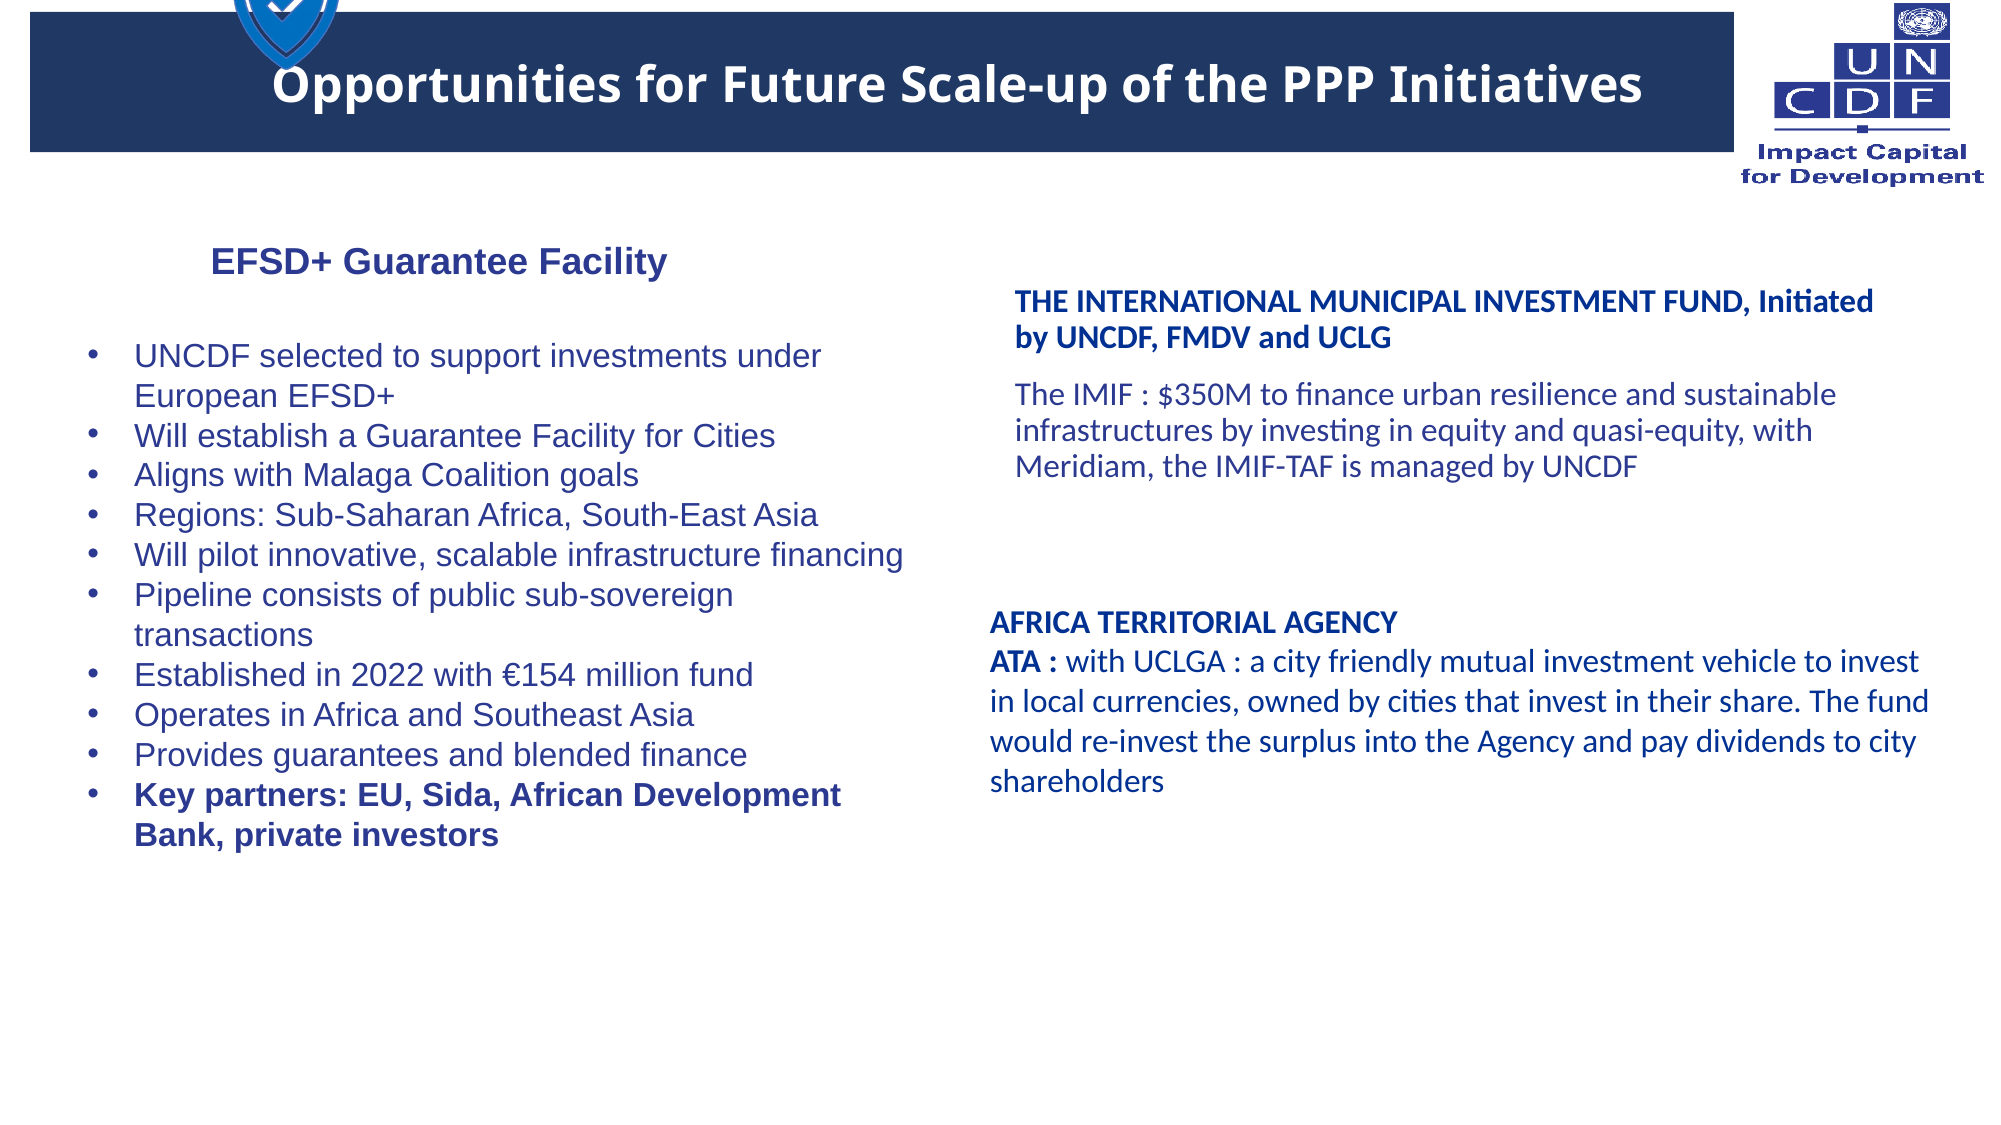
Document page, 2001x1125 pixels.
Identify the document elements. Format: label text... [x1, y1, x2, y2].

picture [210, 0, 361, 80]
text_box EFSD+ Guarantee Facility [195, 229, 1196, 290]
text_box THE INTERNATIONAL MUNICIPAL INVESTMENT FUND, Initiated by UNCDF, FMDV and UCLG The IMIF : $350M to finance urban resilience and sustainable infrastructures by investing in equity and quasi-equity, with Meridiam, the IMIF-TAF is managed by UNCDF [999, 236, 1928, 556]
text_box [29, 11, 1735, 153]
text_box AFRICA TERRITORIAL AGENCY ATA : with UCLGA : a city friendly mutual investment vehicle to invest in local currencies, owned by cities that invest in their share. The fund would re-invest the surplus into the Agency and pay dividends to city shareholders [974, 556, 1956, 883]
text_box Opportunities for Future Scale-up of the PPP Initiatives [210, 51, 1706, 114]
text_box UNCDF selected to support investments under European EFSD+ Will establish a Guarantee Facility for Cities Aligns with Malaga Coalition goals Regions: Sub-Saharan Africa, South-East Asia Will pilot innovative, scalable infrastructure financing Pipeline consists of public sub-sovereign transactions Established in 2022 with €154 million fund Operates in Africa and Southeast Asia Provides guarantees and blended finance Key partners: EU, Sida, African Development Bank, private investors [72, 326, 933, 907]
picture [1741, 3, 1984, 187]
